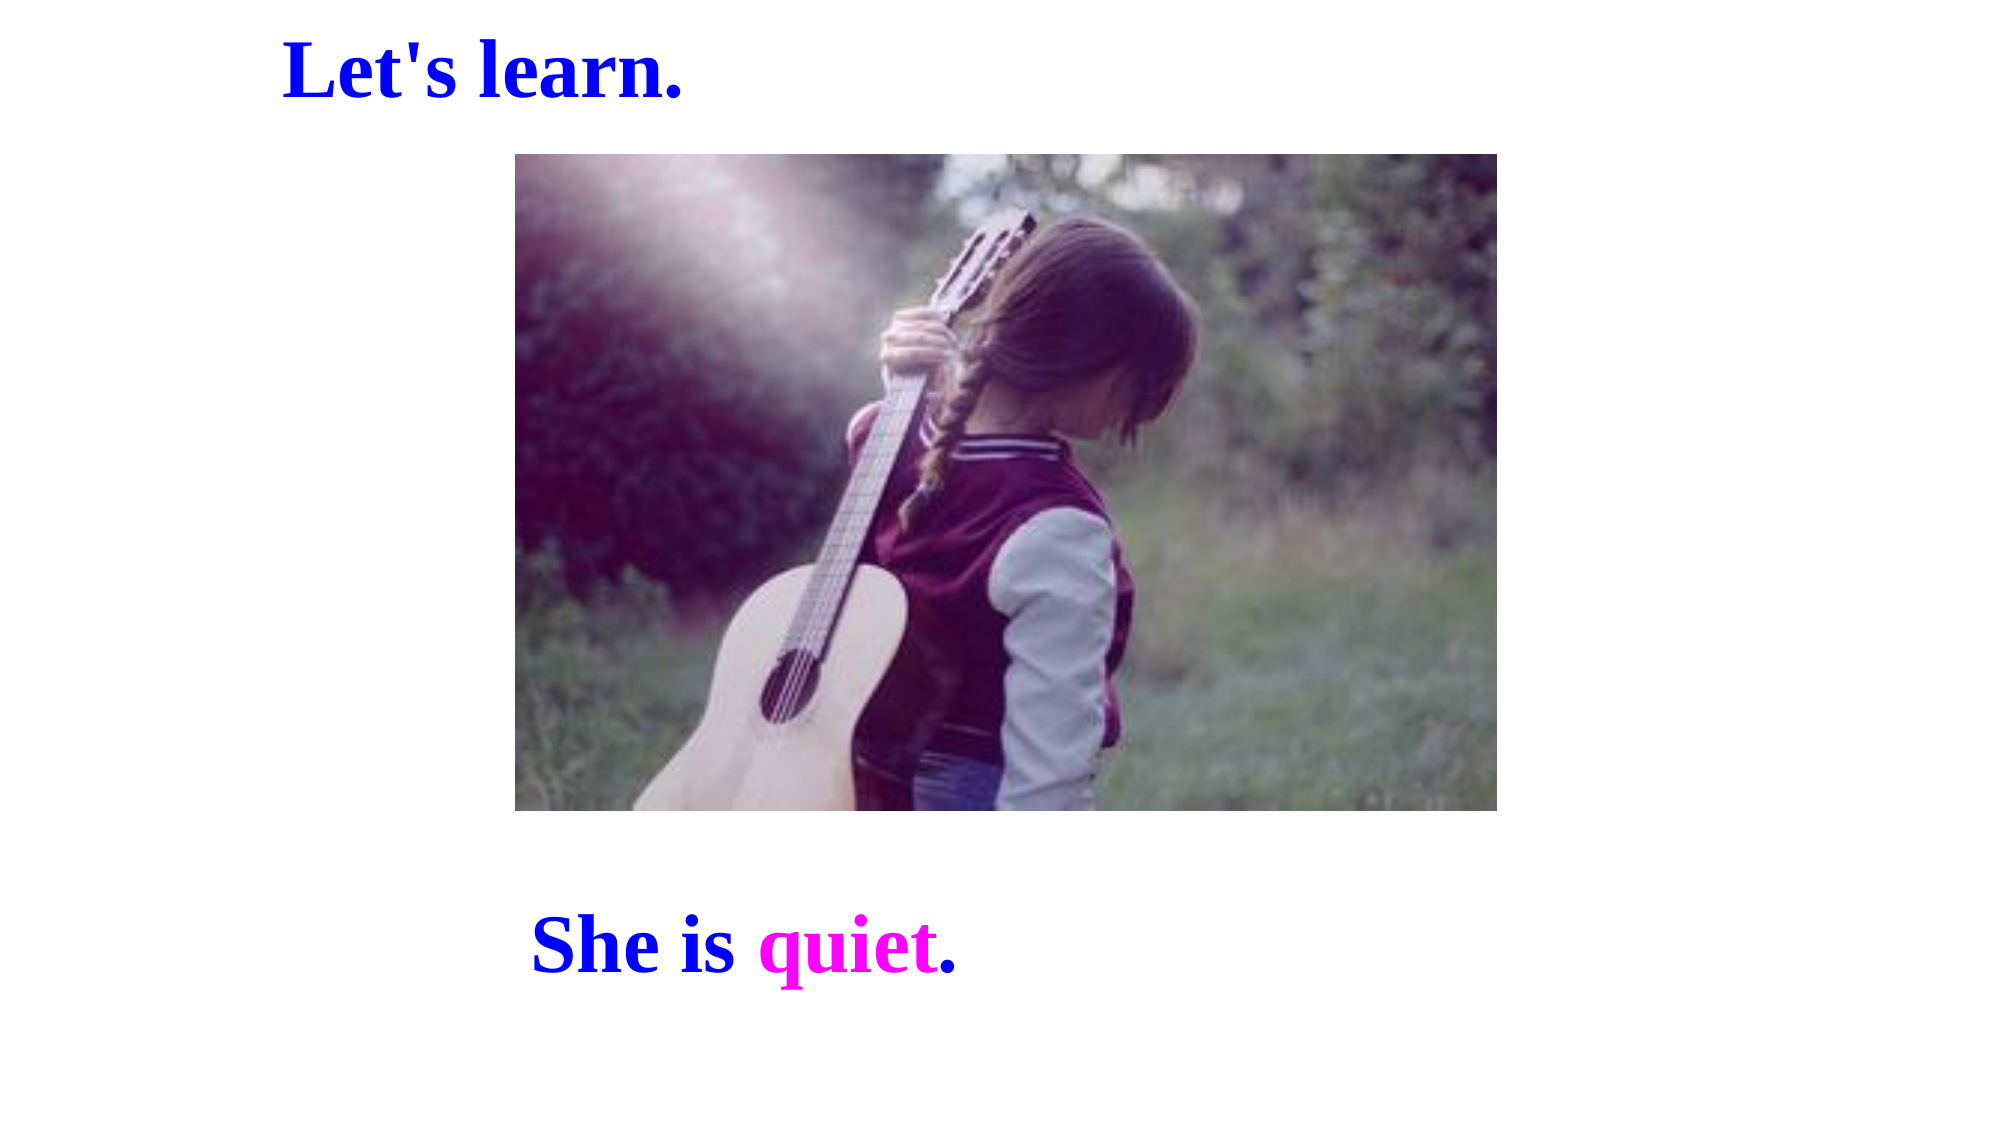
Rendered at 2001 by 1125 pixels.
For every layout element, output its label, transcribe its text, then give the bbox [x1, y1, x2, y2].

text_box She is quiet. [515, 881, 1287, 997]
picture [515, 154, 1497, 811]
text_box Let's learn. [267, 7, 752, 122]
